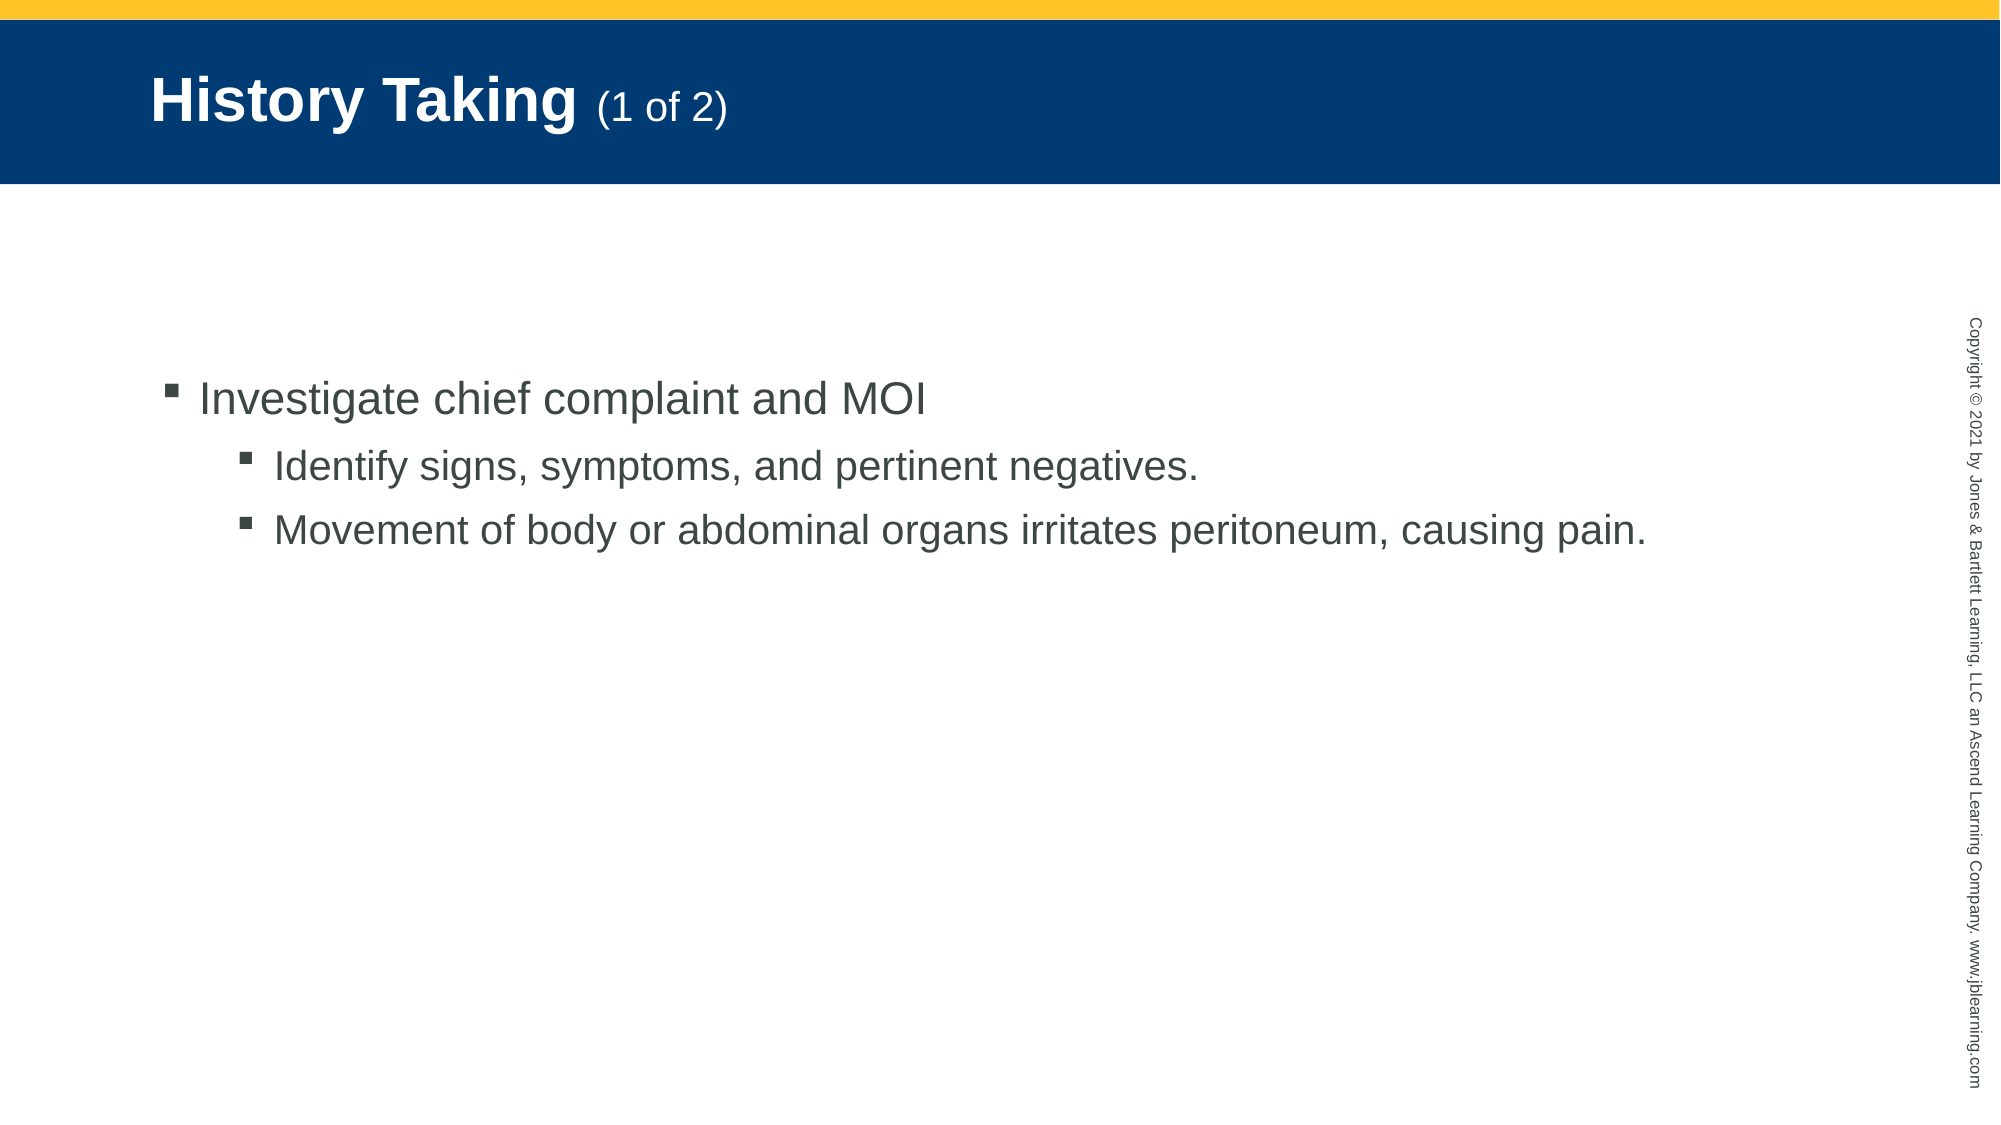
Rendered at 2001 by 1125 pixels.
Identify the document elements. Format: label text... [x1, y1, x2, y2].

list Investigate chief complaint and MOI Identify signs, symptoms, and pertinent negatives. Movement of body or abdominal organs irritates peritoneum, causing pain. [146, 361, 1859, 1016]
title History Taking (1 of 2) [0, 19, 2000, 185]
